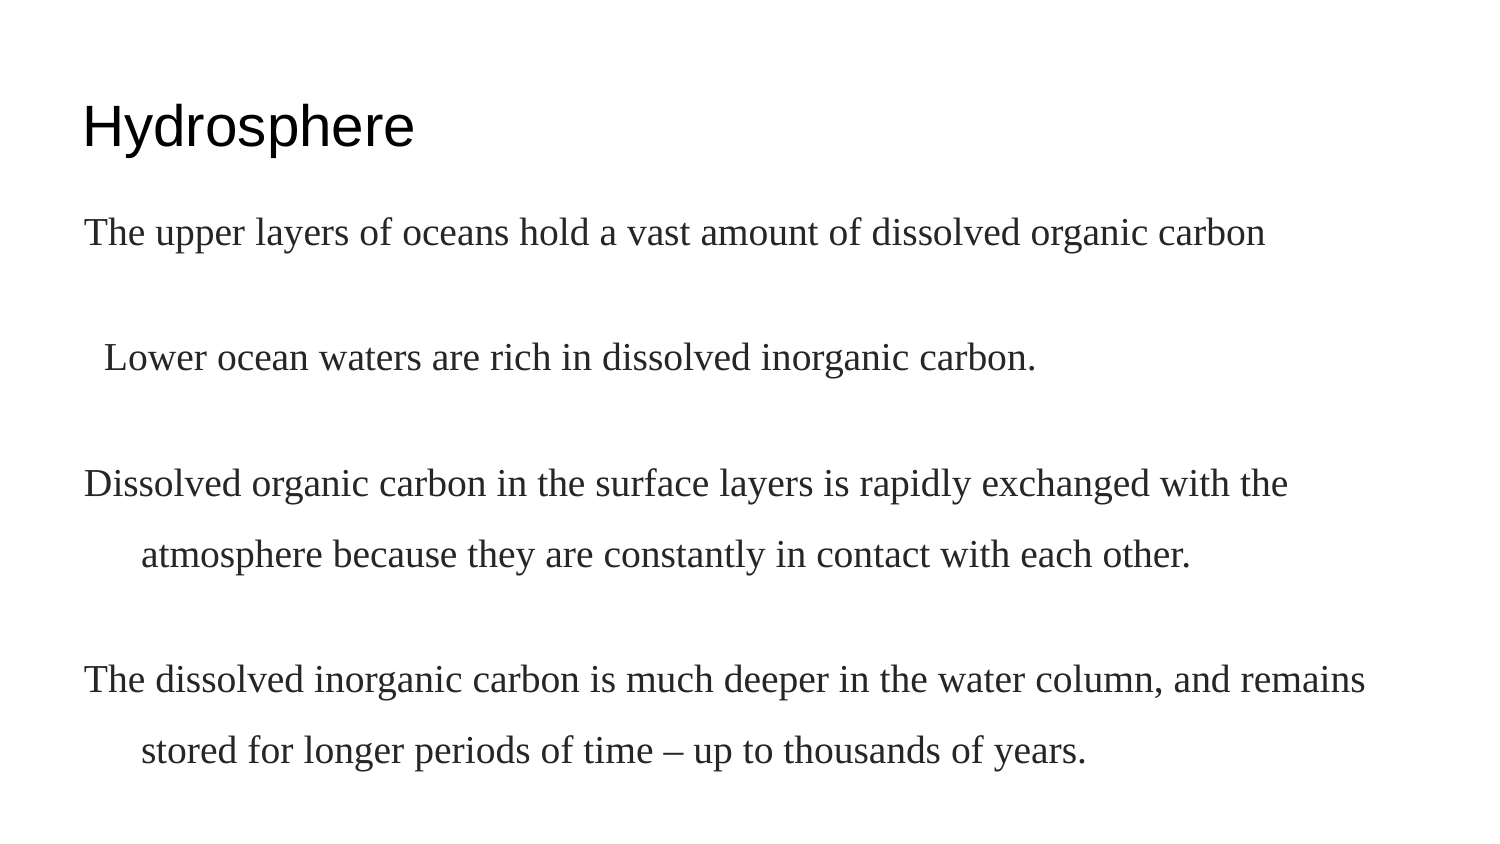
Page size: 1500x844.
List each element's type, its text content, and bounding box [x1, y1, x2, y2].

list The upper layers of oceans hold a vast amount of dissolved organic carbon Lower ocean waters are rich in dissolved inorganic carbon. Dissolved organic carbon in the surface layers is rapidly exchanged with the atmosphere because they are constantly in contact with each other. The dissolved inorganic carbon is much deeper in the water column, and remains stored for longer periods of time – up to thousands of years. It is the thermohaline circulation, which leads to the large scale mixing of ocean waters, which allows exchange between the upper and lower ocean layers. [51, 166, 1449, 728]
title Hydrosphere [51, 72, 1449, 166]
